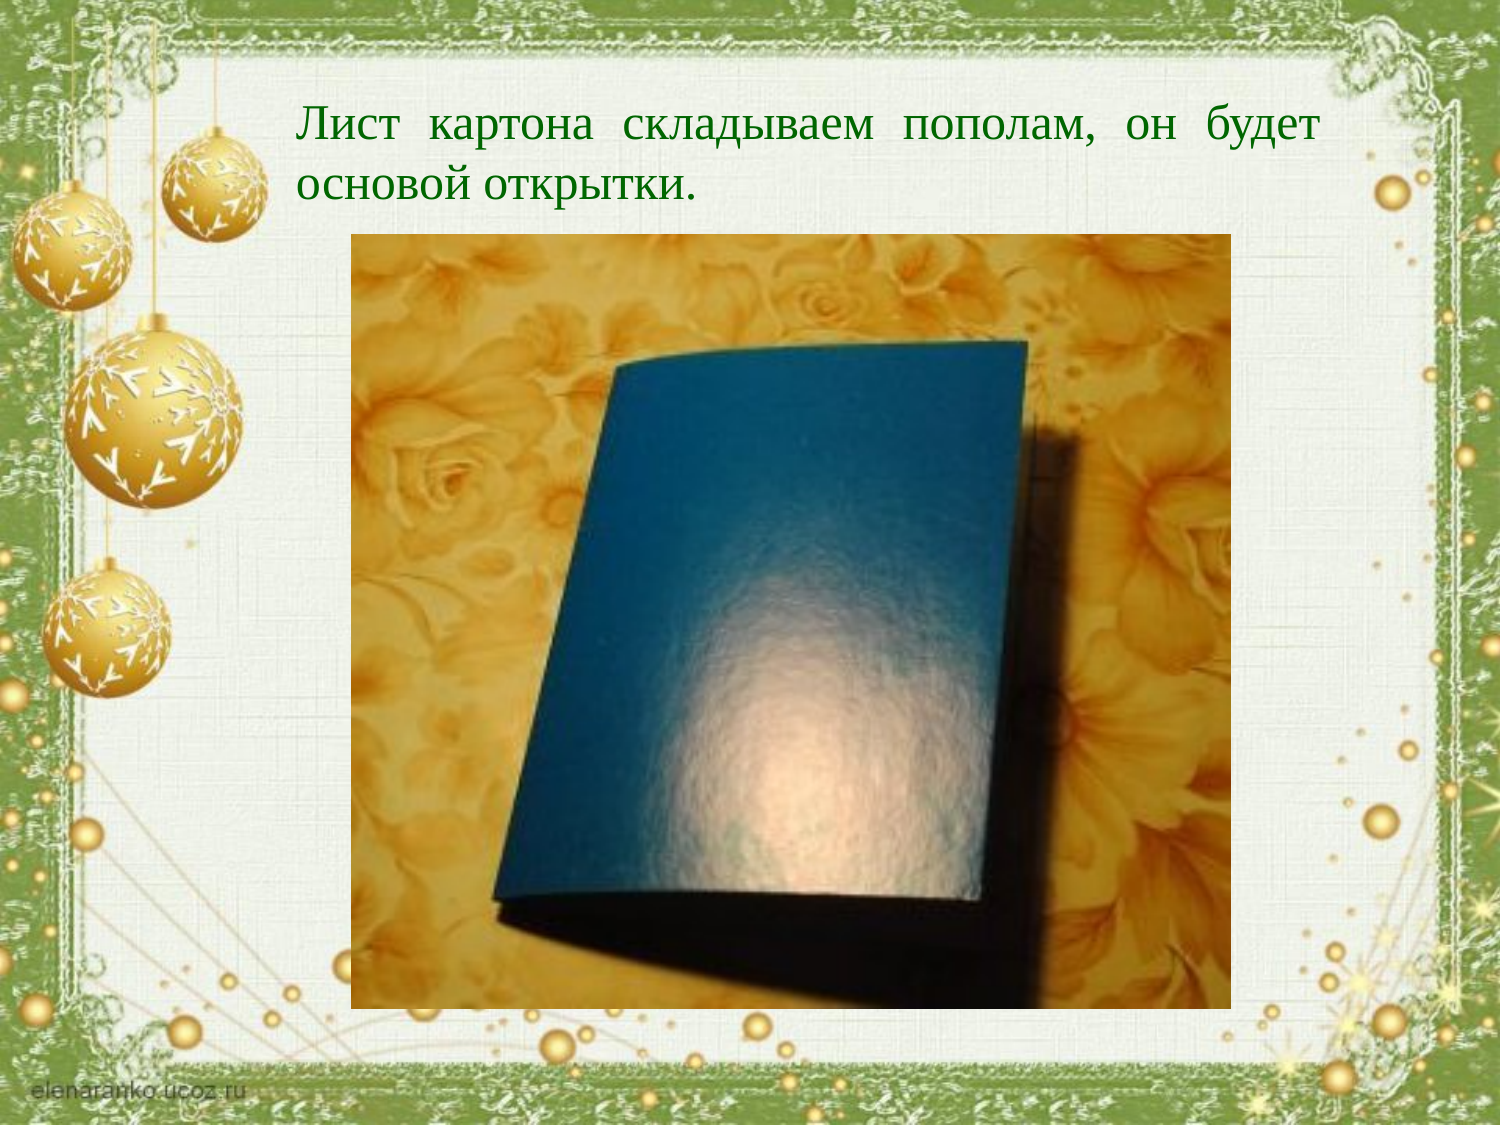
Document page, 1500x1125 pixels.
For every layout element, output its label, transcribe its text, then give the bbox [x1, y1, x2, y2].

picture [0, 0, 1500, 1125]
text_box Лист картона складываем пополам, он будет основой открытки. [281, 81, 1336, 217]
